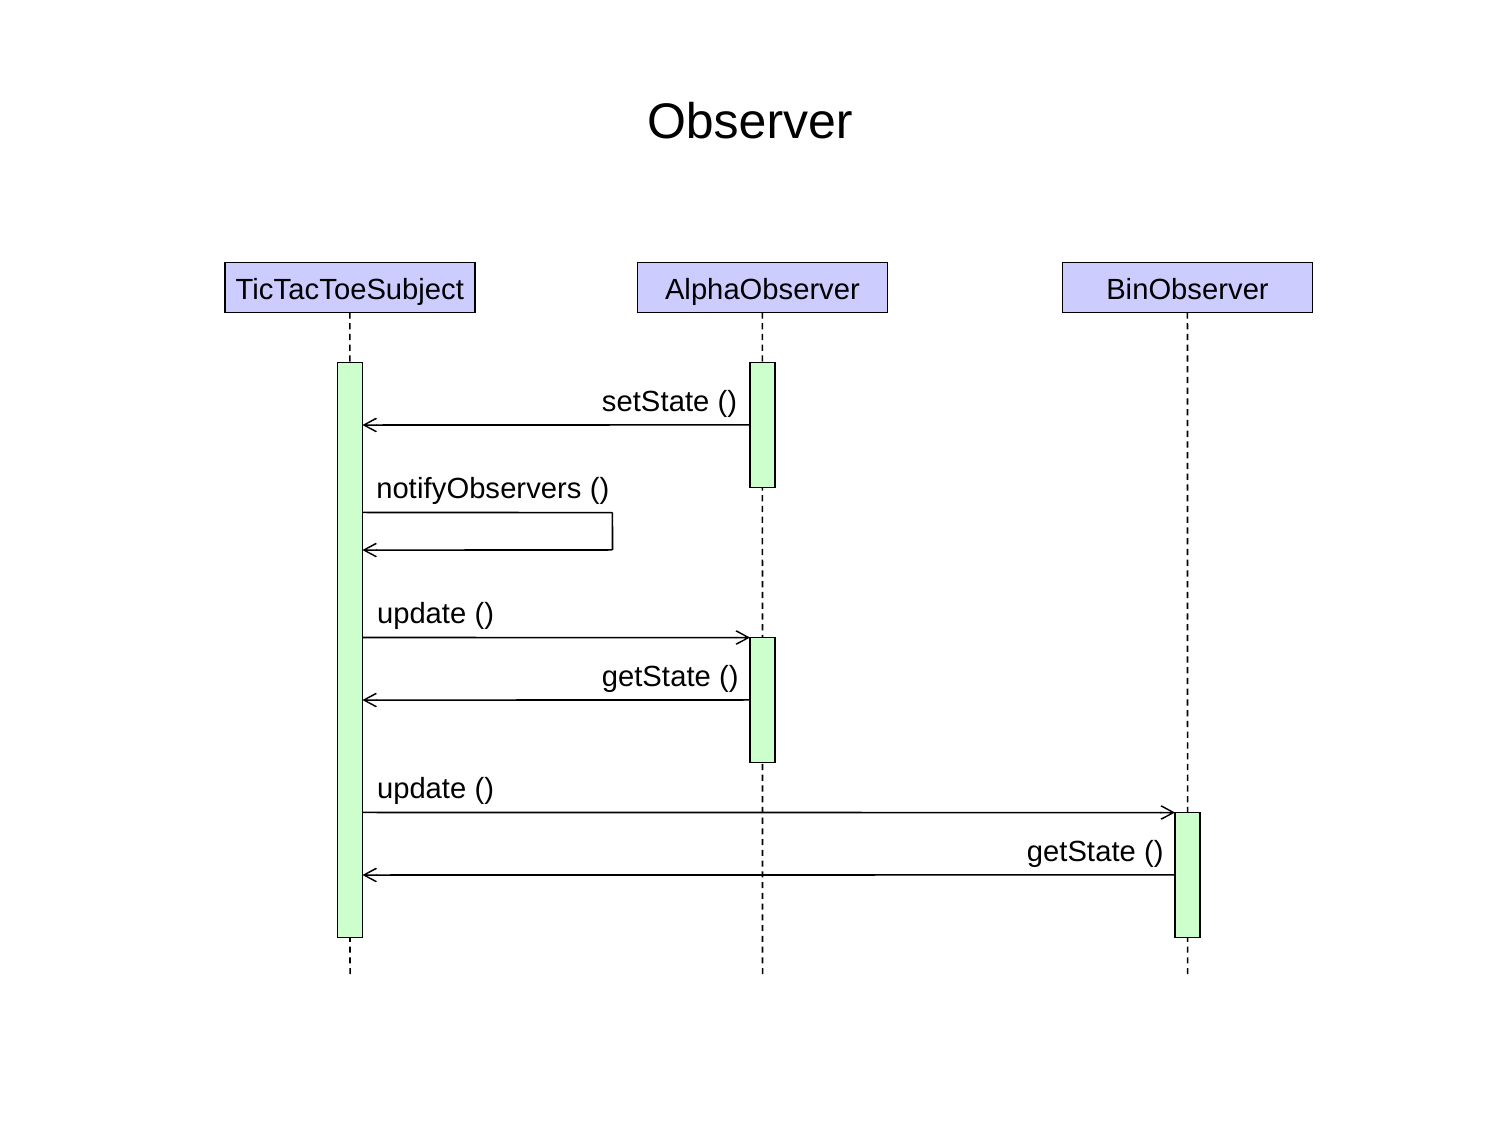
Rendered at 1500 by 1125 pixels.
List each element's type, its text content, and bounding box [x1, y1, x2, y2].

text_box [362, 867, 1175, 883]
text_box [362, 417, 751, 433]
text_box getState () [587, 649, 754, 700]
text_box [750, 362, 775, 488]
text_box [750, 637, 775, 763]
text_box [1175, 812, 1200, 938]
title Observer [112, 49, 1388, 188]
text_box setState () [587, 374, 753, 425]
text_box AlphaObserver [637, 262, 888, 313]
text_box TicTacToeSubject [225, 262, 475, 313]
text_box getState () [1012, 824, 1179, 875]
text_box [337, 362, 363, 938]
text_box update () [362, 587, 509, 638]
text_box [509, 630, 751, 645]
text_box [362, 692, 751, 708]
text_box BinObserver [1062, 262, 1313, 313]
text_box [509, 805, 1175, 820]
text_box update () [362, 762, 509, 813]
text_box [362, 542, 613, 558]
text_box notifyObservers () [361, 462, 625, 513]
